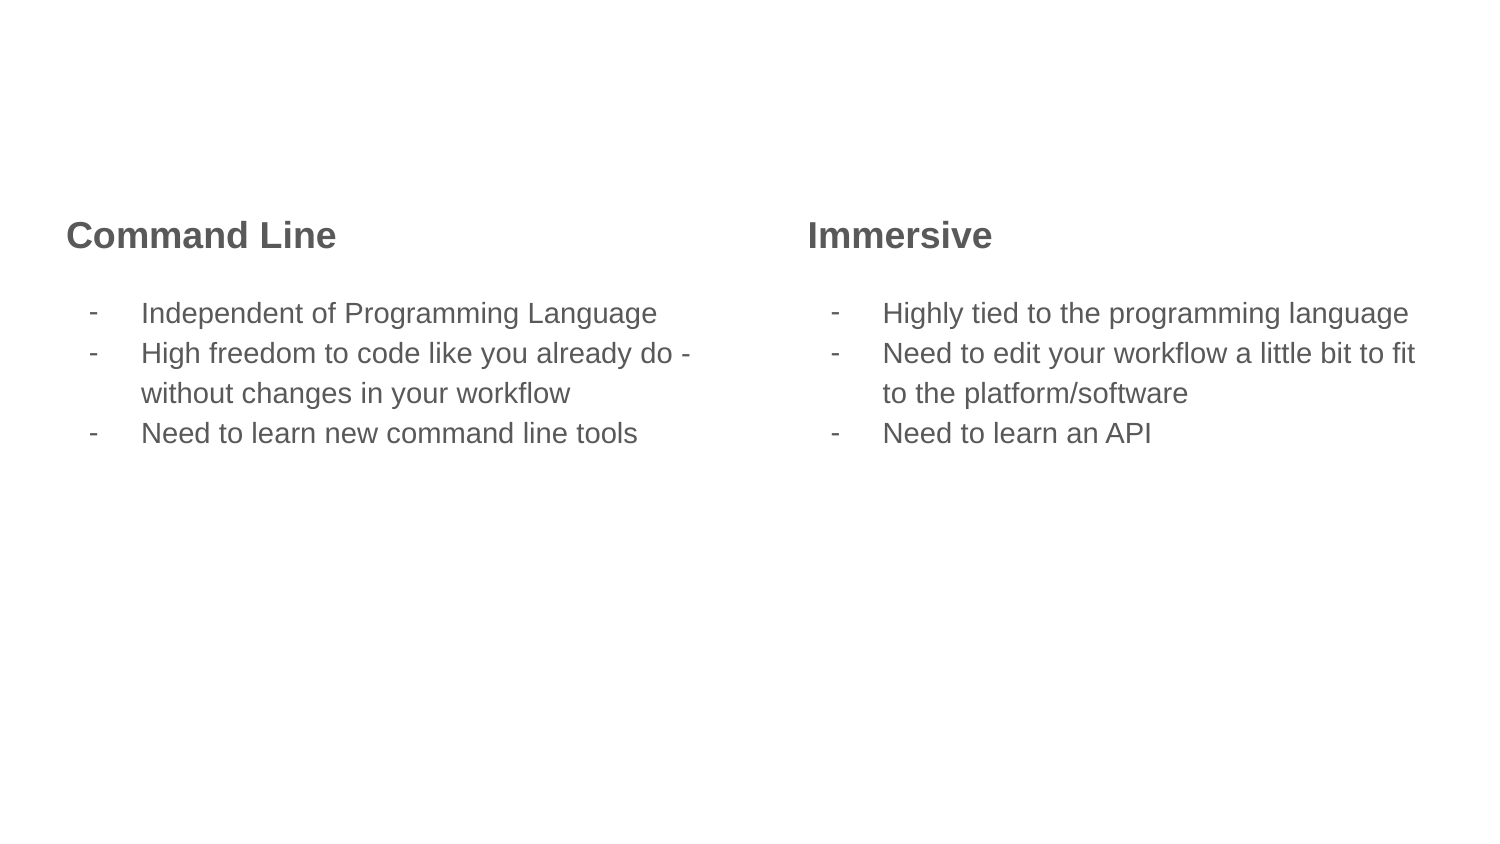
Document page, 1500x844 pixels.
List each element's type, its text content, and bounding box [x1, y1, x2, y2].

list Command Line Independent of Programming Language High freedom to code like you already do - without changes in your workflow Need to learn new command line tools [51, 189, 708, 750]
list Immersive Highly tied to the programming language Need to edit your workflow a little bit to fit to the platform/software Need to learn an API [792, 189, 1449, 750]
